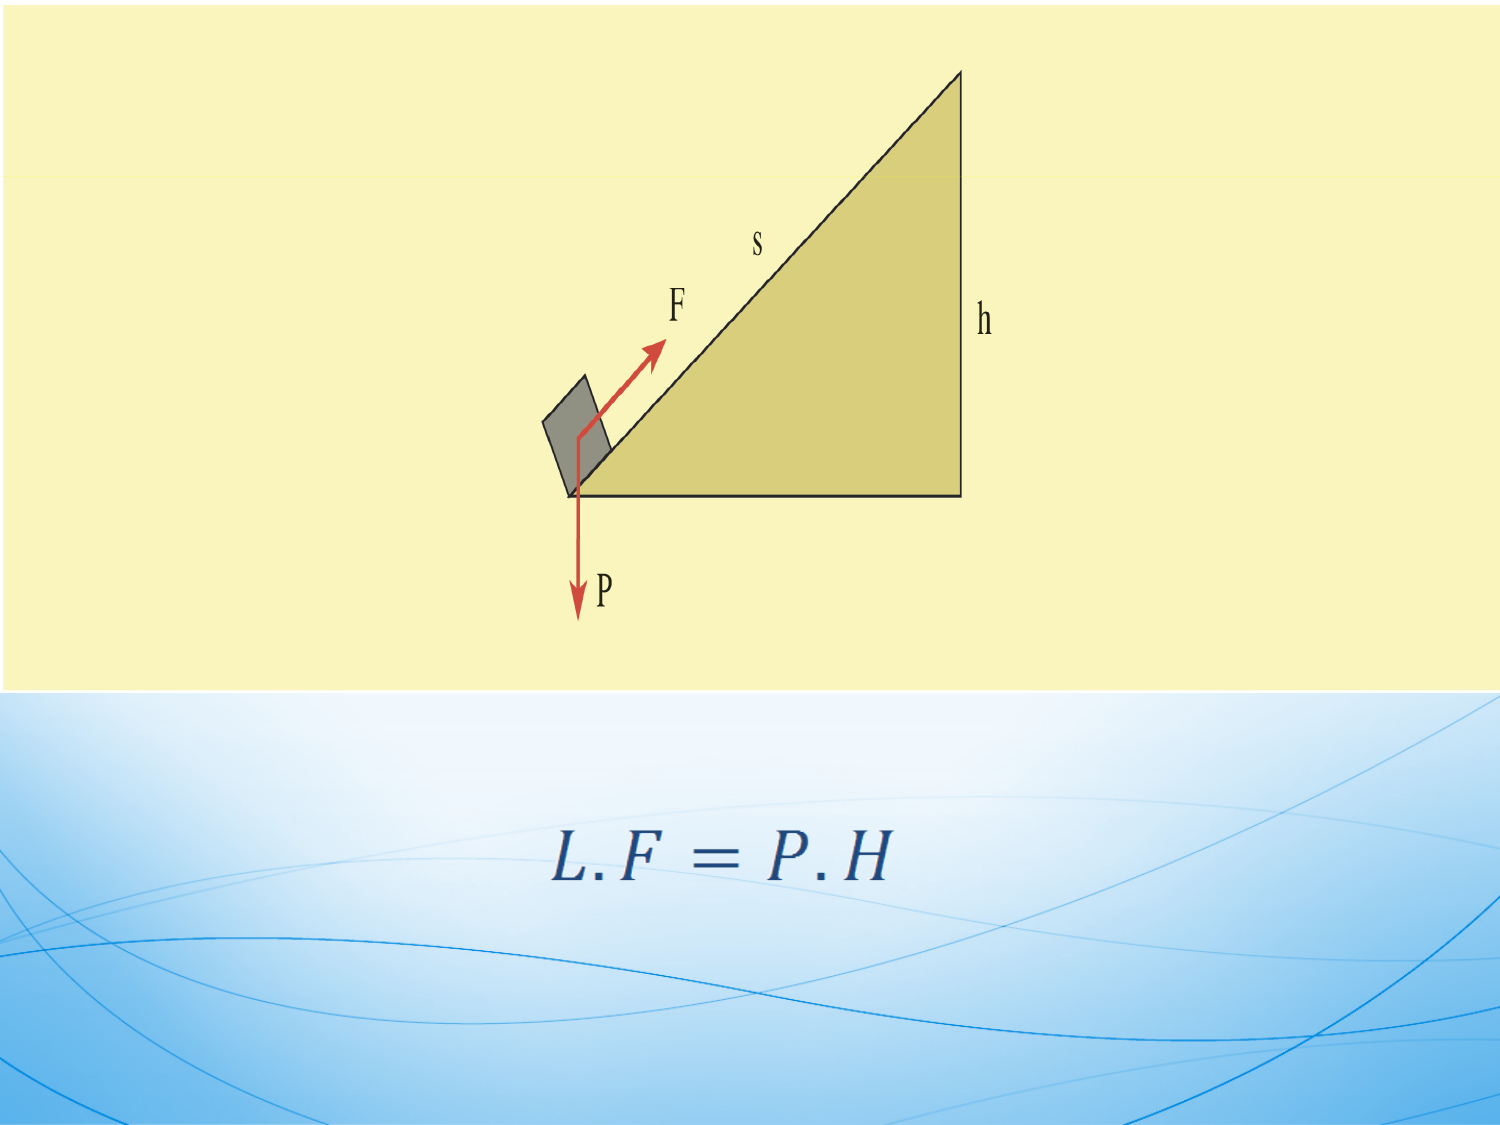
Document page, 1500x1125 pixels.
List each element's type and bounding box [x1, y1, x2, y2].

picture [548, 810, 898, 913]
list [0, 0, 1500, 693]
